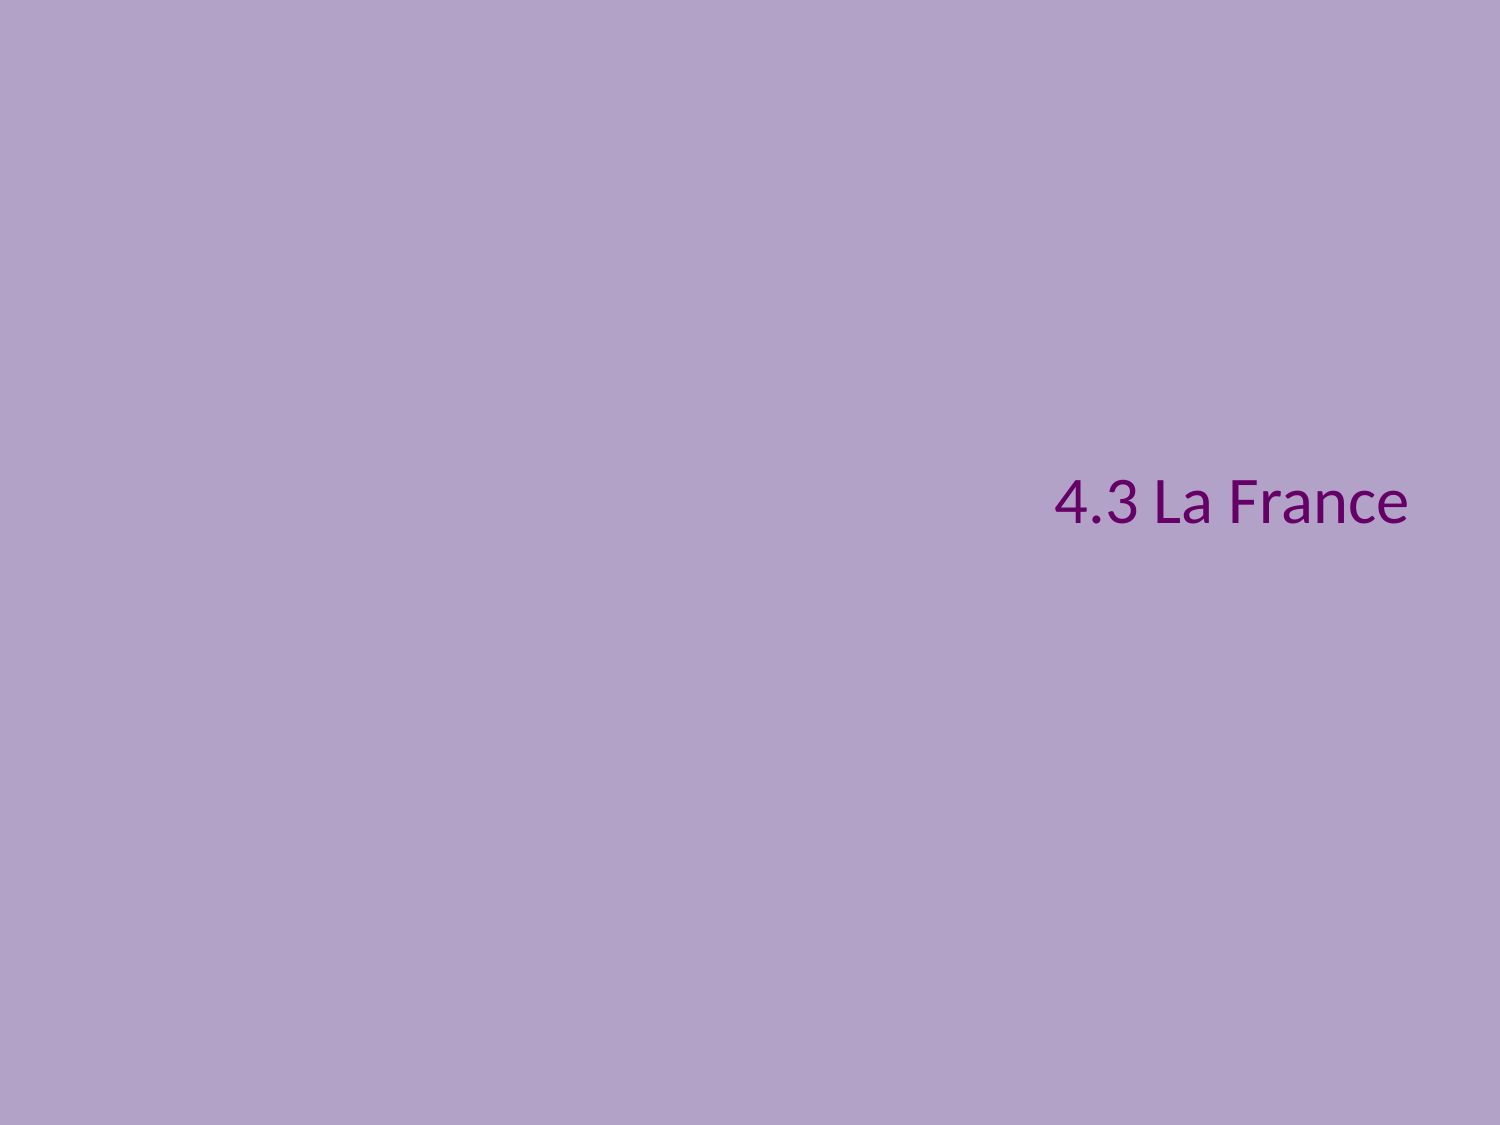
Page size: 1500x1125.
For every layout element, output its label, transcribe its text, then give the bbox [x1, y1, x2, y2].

list 4.3 La France [75, 262, 1425, 1005]
